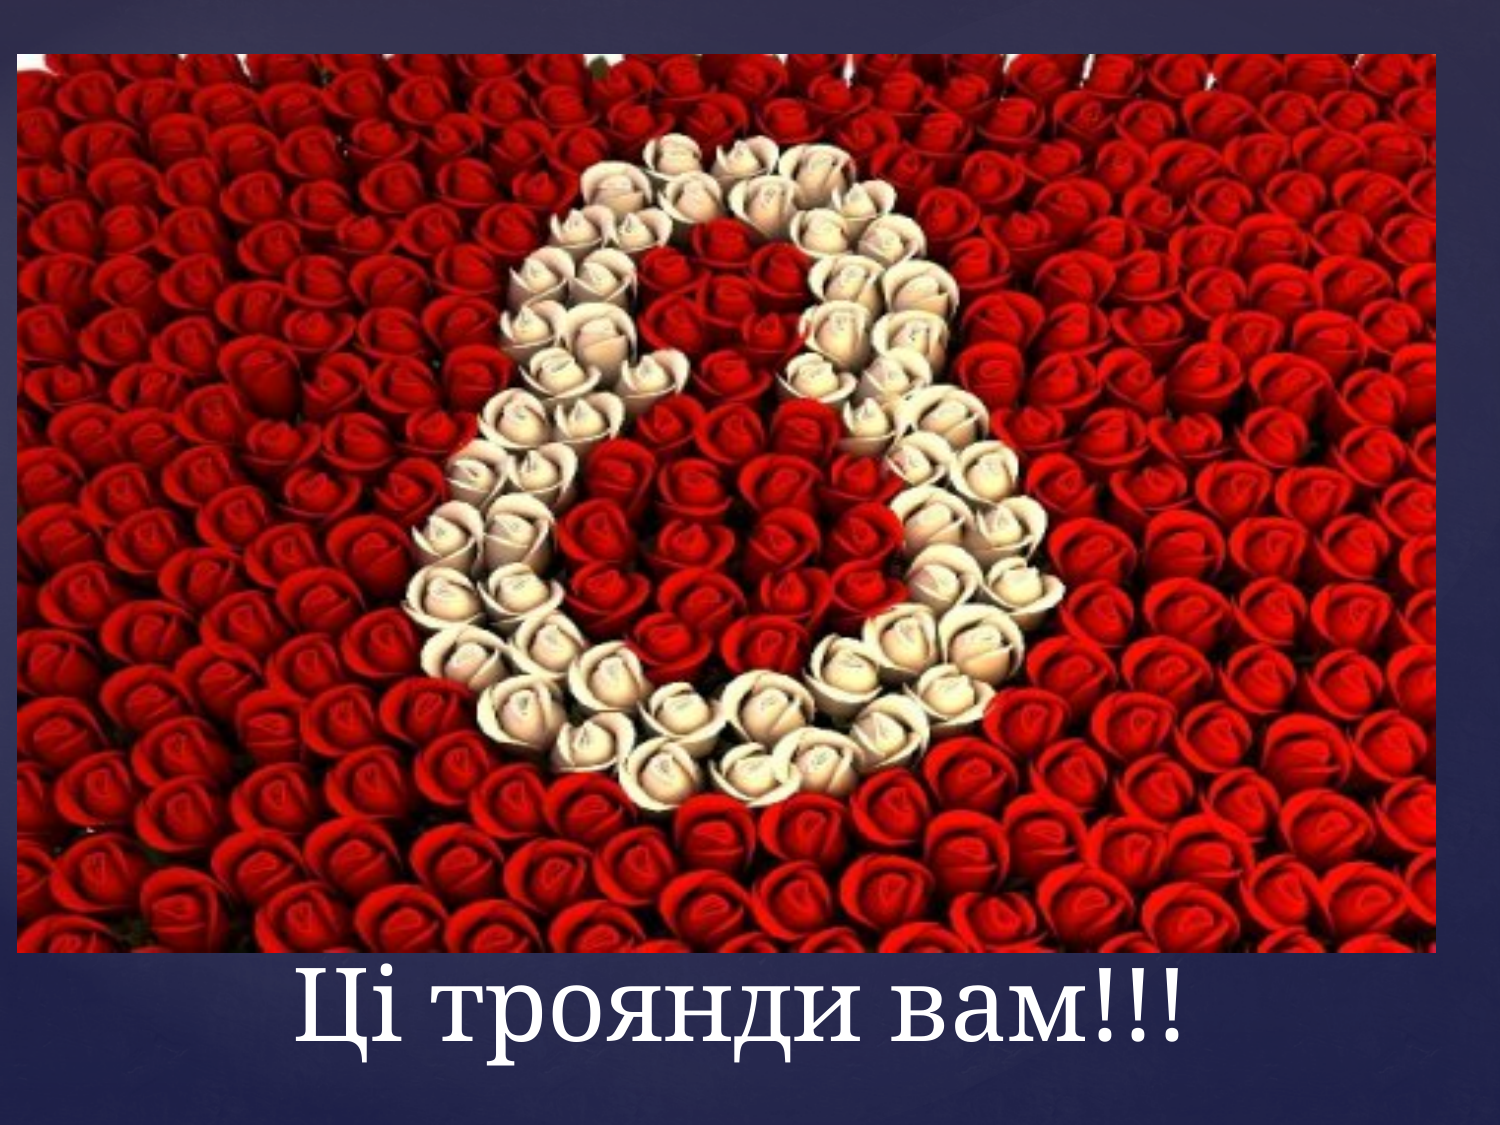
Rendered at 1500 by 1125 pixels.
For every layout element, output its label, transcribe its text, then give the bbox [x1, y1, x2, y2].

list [17, 53, 1436, 953]
title Ці троянди вам!!! [277, 969, 1346, 1069]
